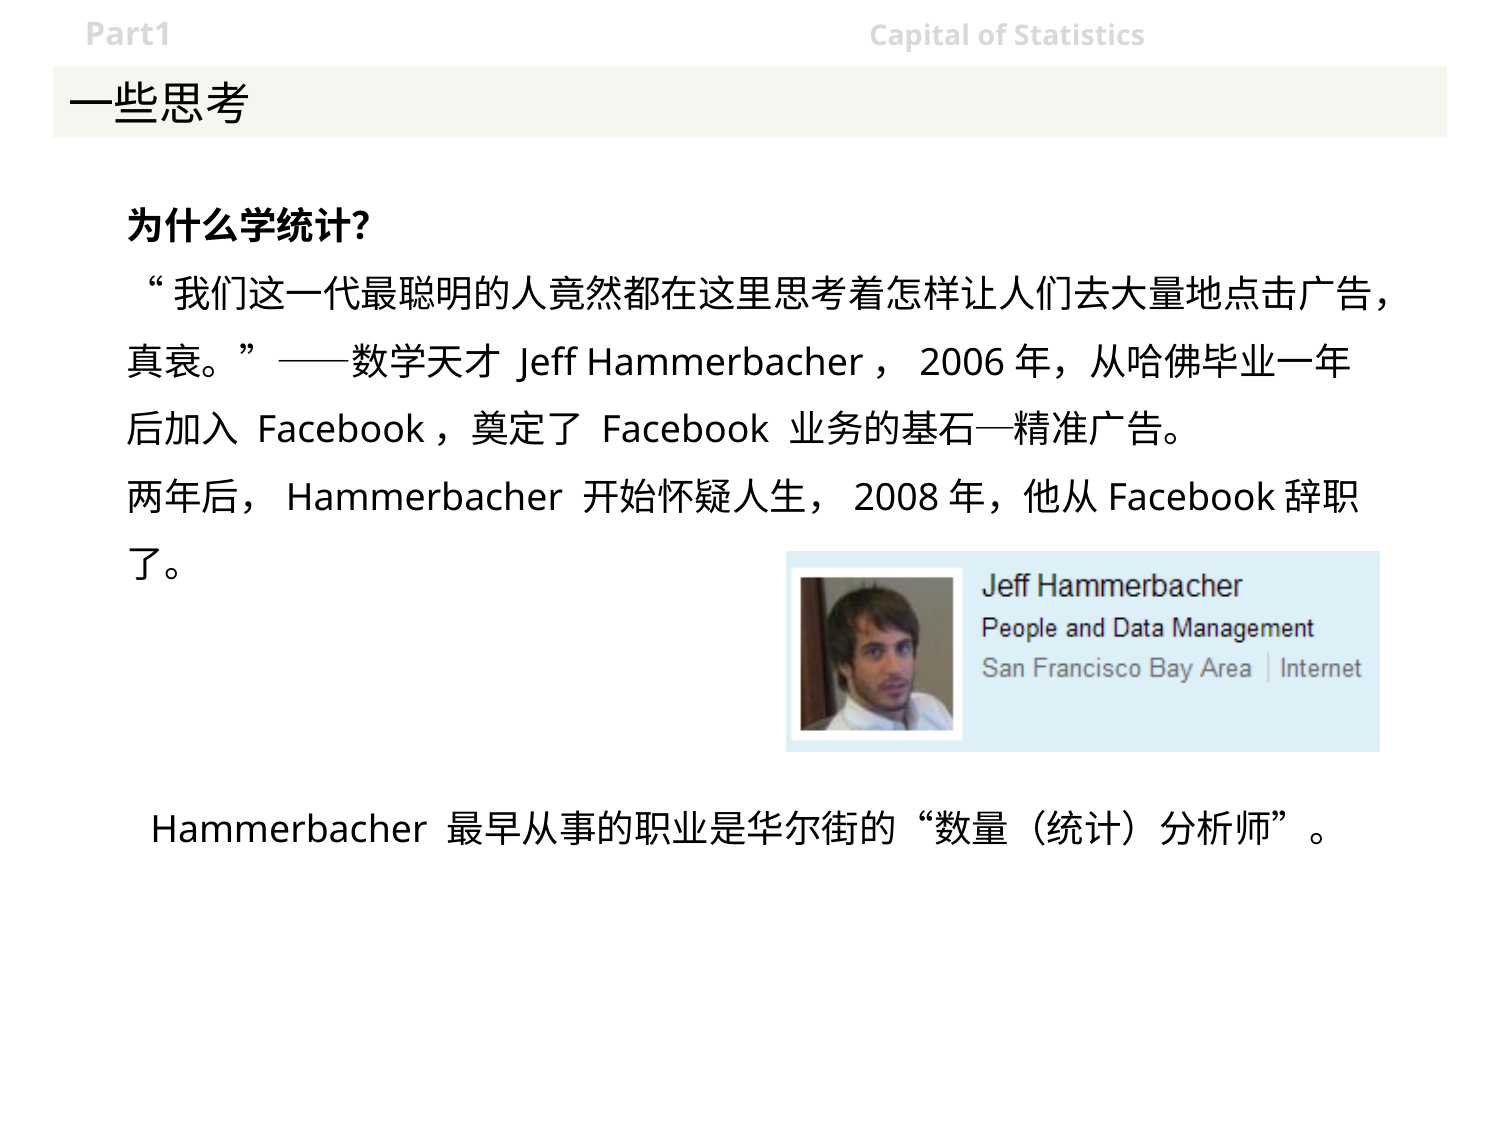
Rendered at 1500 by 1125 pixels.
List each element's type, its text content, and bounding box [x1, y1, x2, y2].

picture [786, 551, 1380, 752]
text_box Hammerbacher 最早从事的职业是华尔街的“数量（统计）分析师”。 [135, 797, 1380, 857]
title 一些思考 [53, 66, 1447, 138]
text_box 为什么学统计？ “我们这一代最聪明的人竟然都在这里思考着怎样让人们去大量地点击广告，真衰。”——数学天才 Jeff Hammerbacher，2006年，从哈佛毕业一年后加入 Facebook，奠定了 Facebook 业务的基石─精准广告。 两年后，Hammerbacher 开始怀疑人生，2008年，他从Facebook辞职了。 [112, 172, 1400, 593]
